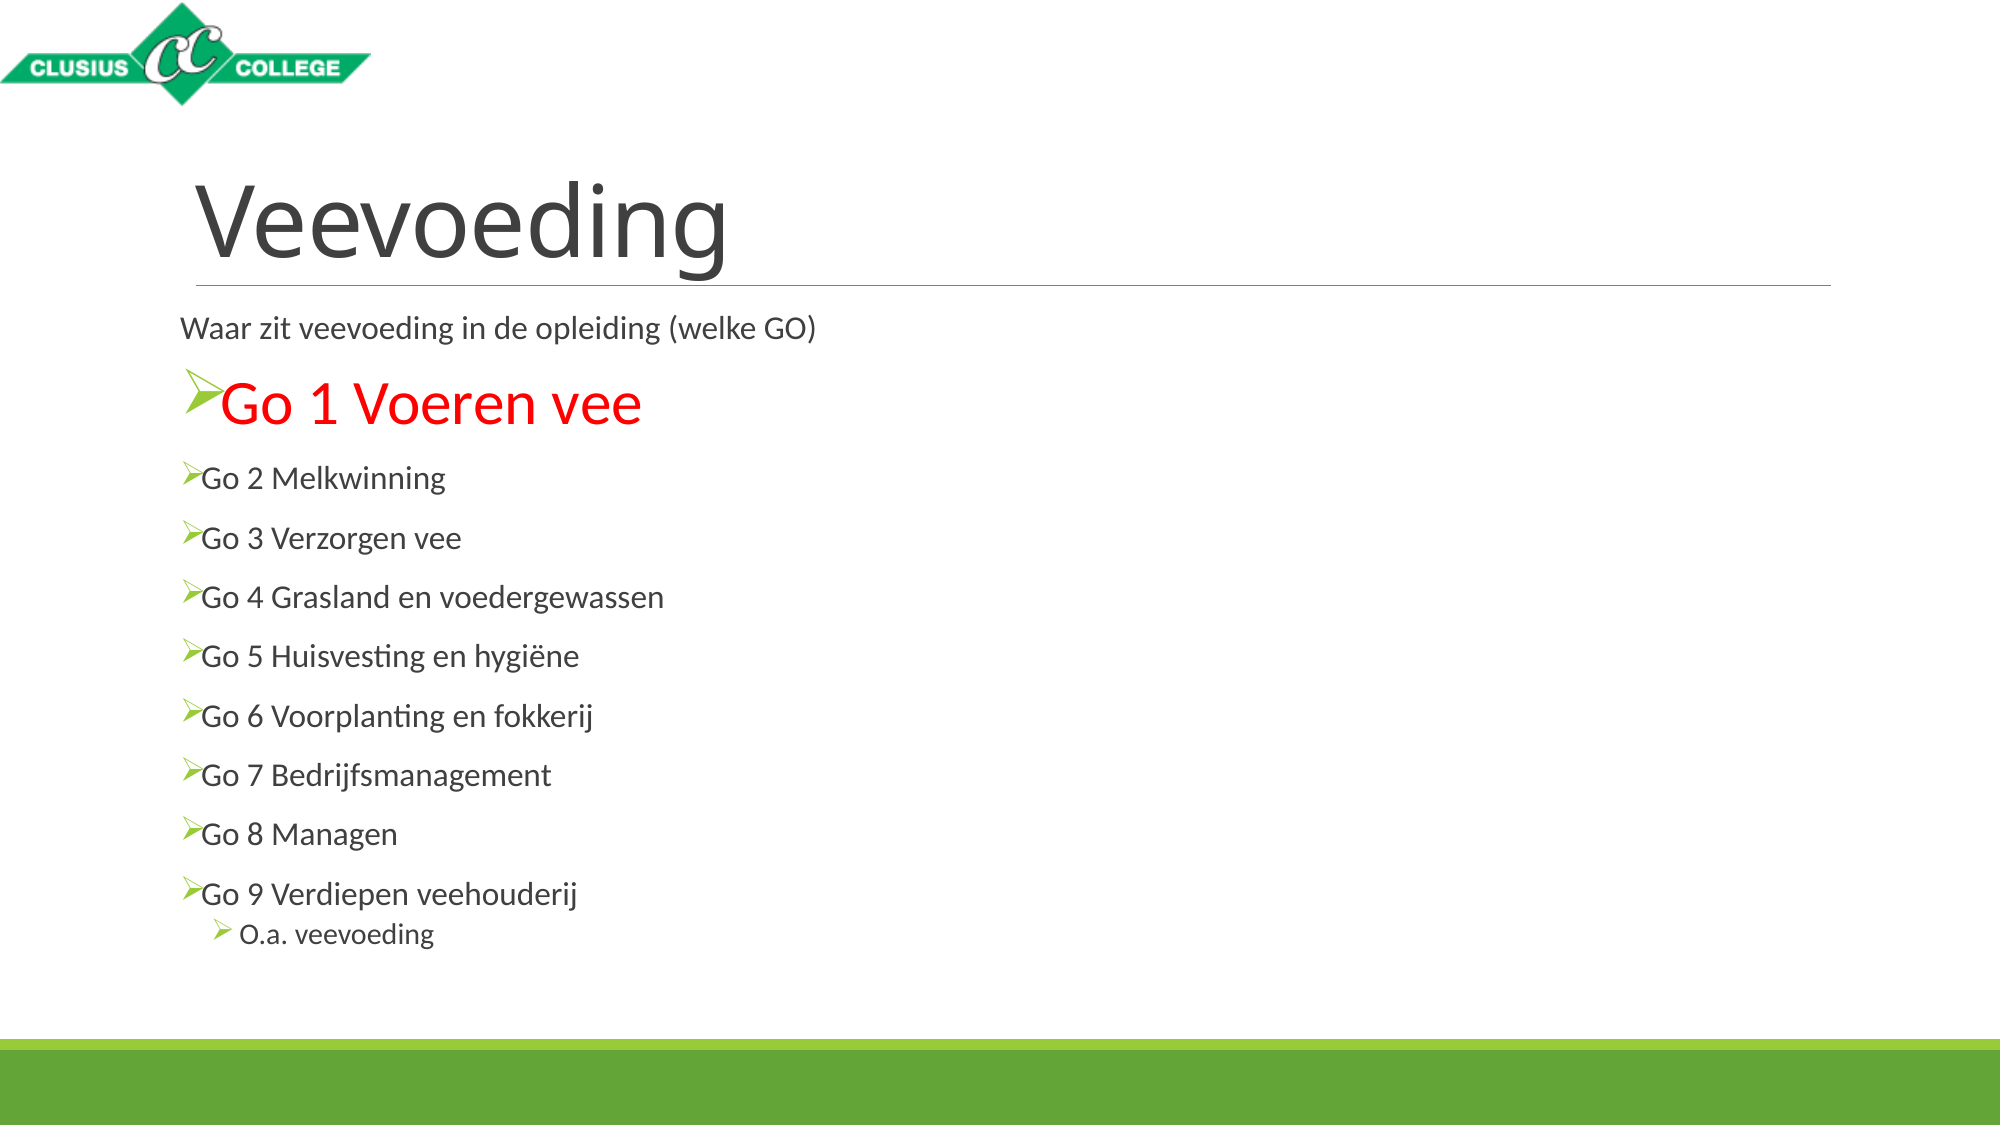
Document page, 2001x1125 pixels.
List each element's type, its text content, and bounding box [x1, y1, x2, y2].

picture [0, 1, 371, 108]
title Veevoeding [180, 47, 1830, 285]
list Waar zit veevoeding in de opleiding (welke GO) Go 1 Voeren vee Go 2 Melkwinning Go 3 Verzorgen vee Go 4 Grasland en voedergewassen Go 5 Huisvesting en hygiëne Go 6 Voorplanting en fokkerij Go 7 Bedrijfsmanagement Go 8 Managen Go 9 Verdiepen veehouderij O.a. veevoeding [180, 302, 1830, 963]
